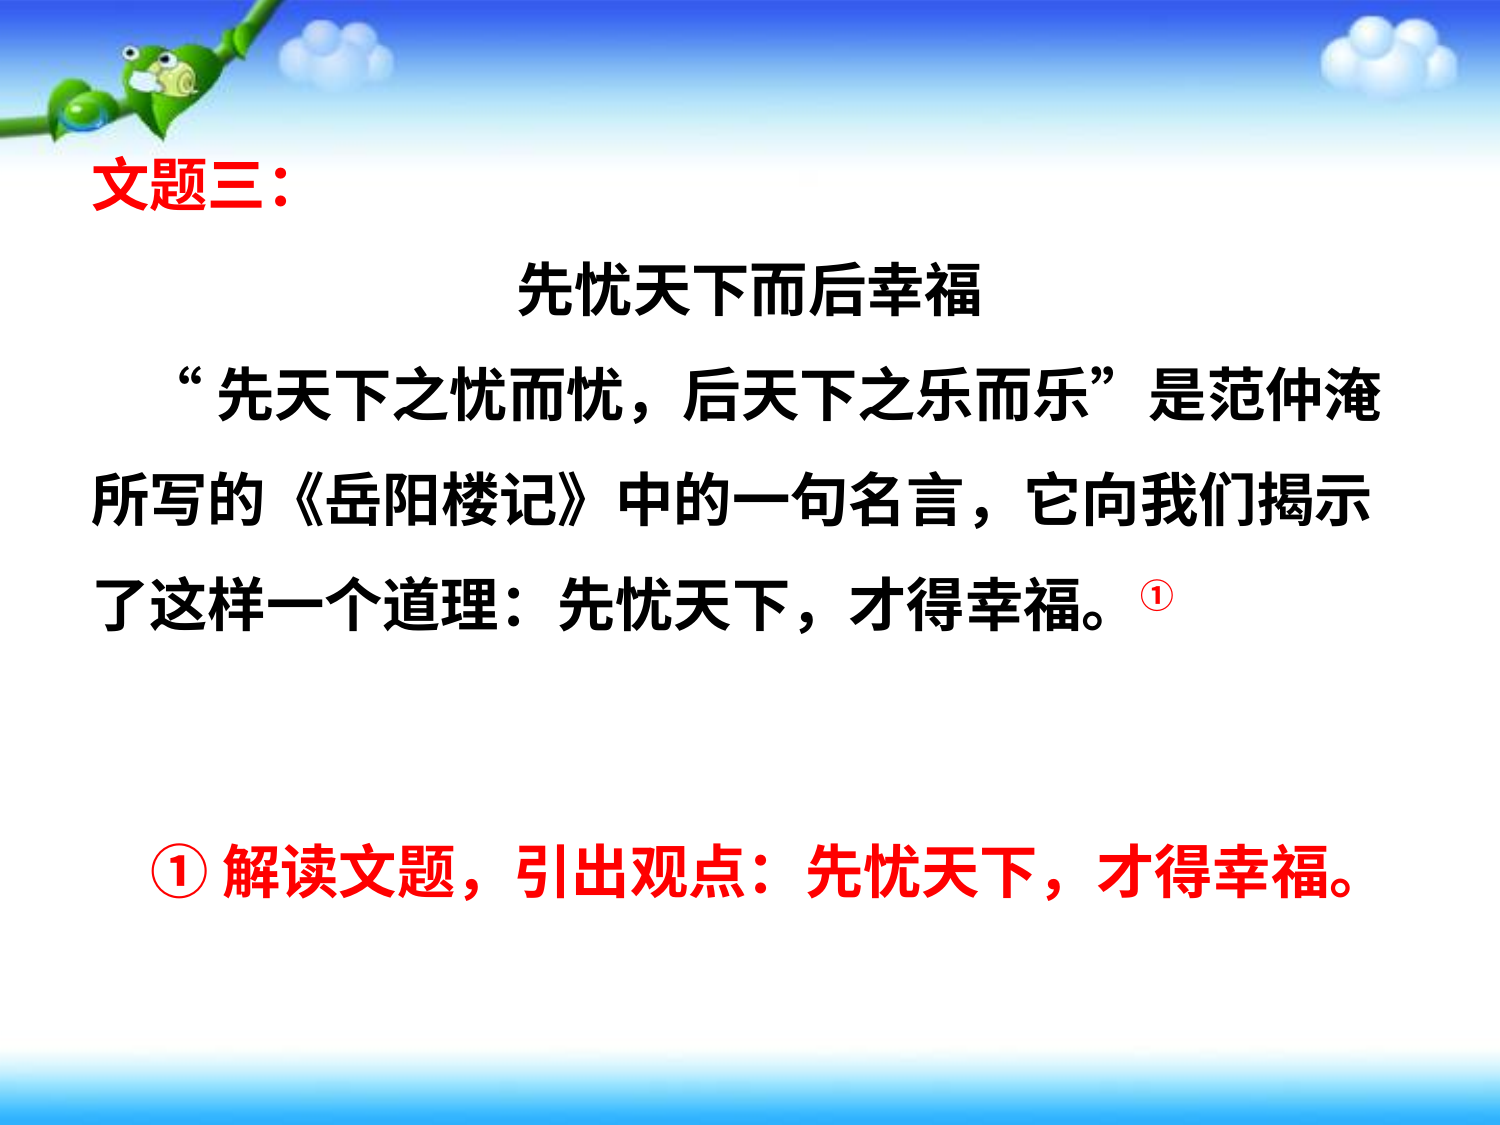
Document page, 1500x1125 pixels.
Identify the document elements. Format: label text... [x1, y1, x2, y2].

text_box 文题三： 先忧天下而后幸福 “先天下之忧而忧，后天下之乐而乐”是范仲淹所写的《岳阳楼记》中的一句名言，它向我们揭示了这样一个道理：先忧天下，才得幸福。① [76, 105, 1424, 646]
picture [0, 0, 1500, 1125]
text_box ①解读文题，引出观点：先忧天下，才得幸福。 [135, 813, 1400, 913]
